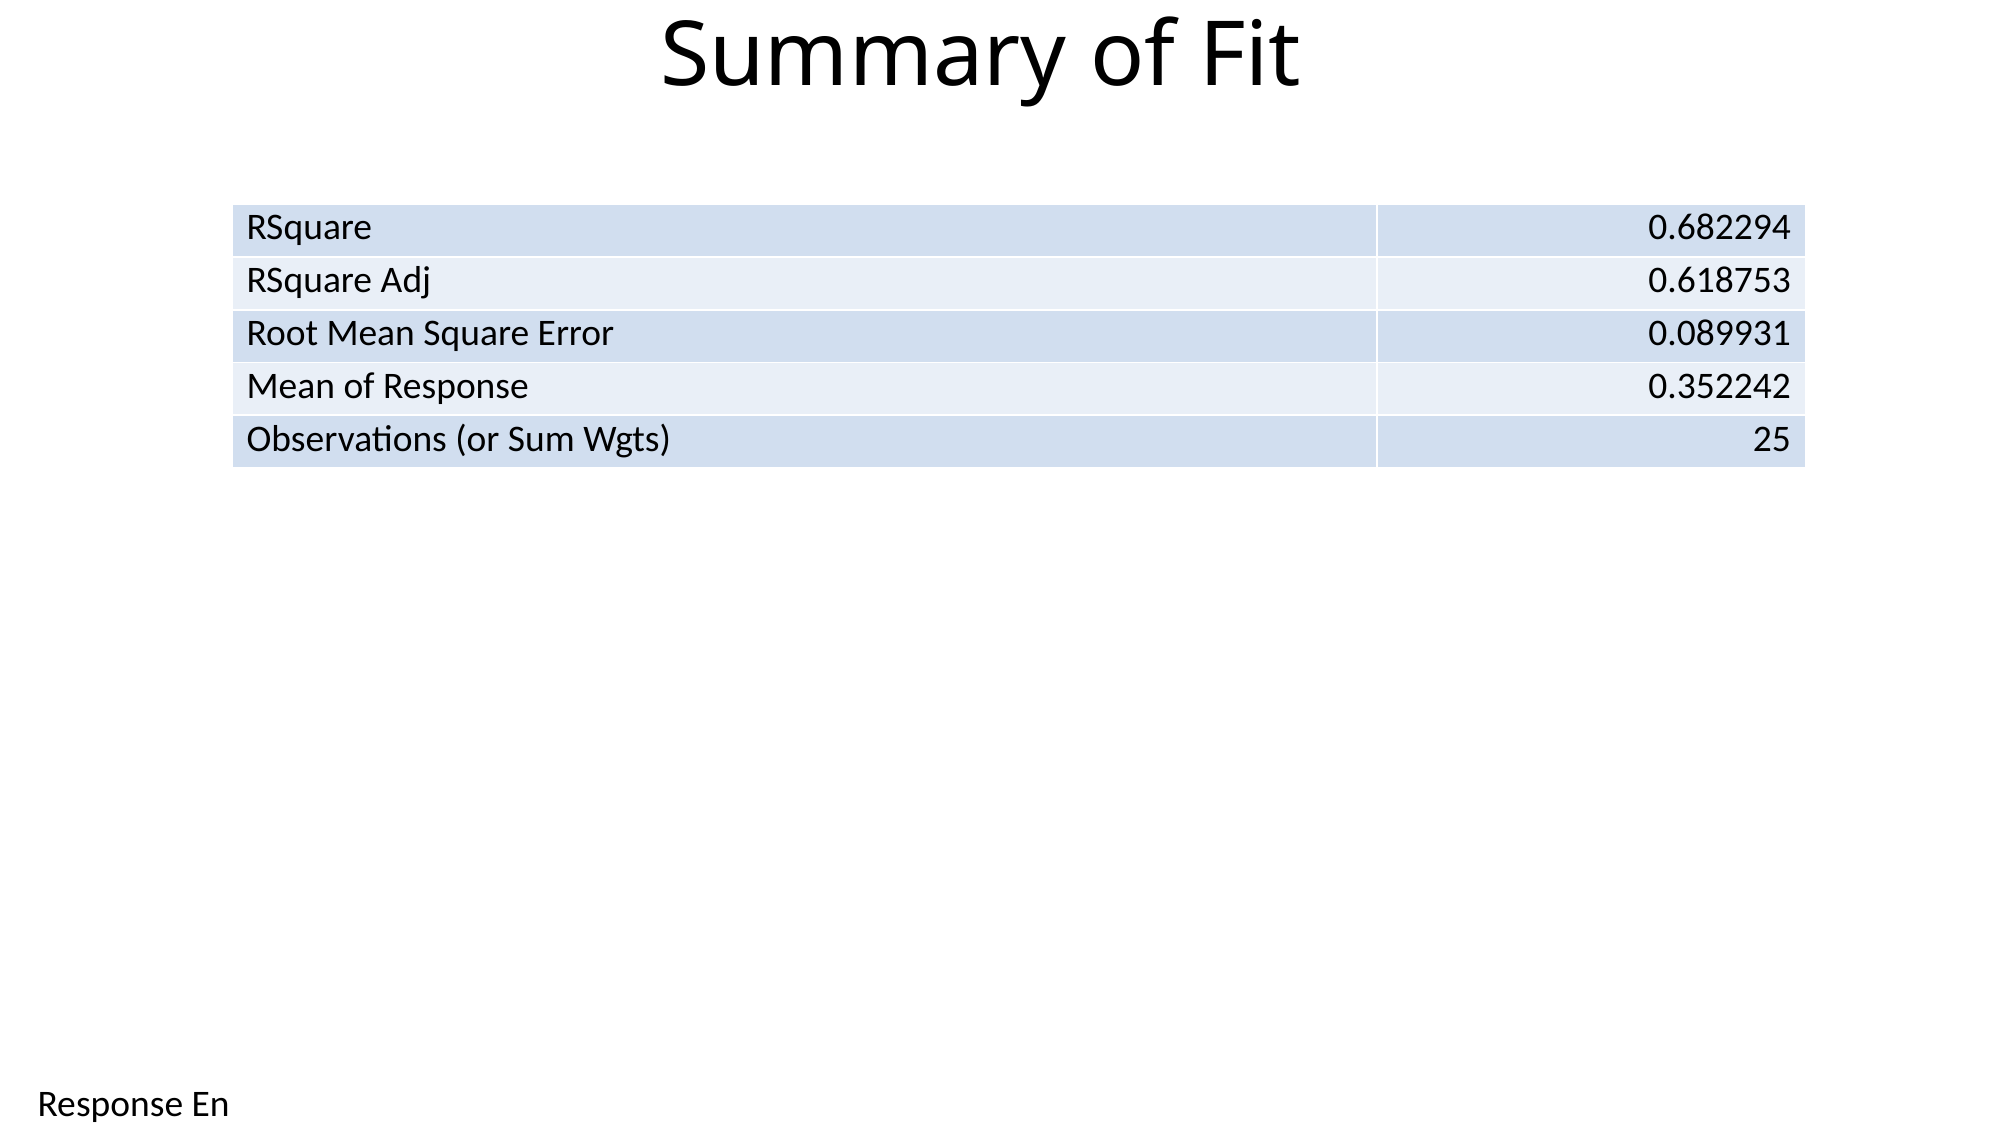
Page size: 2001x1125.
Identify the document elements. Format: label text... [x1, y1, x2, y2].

table_header 0.682294 [1378, 205, 1805, 256]
table_header RSquare [233, 205, 1376, 256]
table_cell Root Mean Square Error [233, 311, 1376, 362]
table_cell 0.352242 [1378, 363, 1805, 414]
table_cell Observations (or Sum Wgts) [233, 416, 1376, 467]
table_cell 25 [1378, 416, 1805, 467]
table_cell 0.089931 [1378, 311, 1805, 362]
table_cell RSquare Adj [233, 258, 1376, 309]
text_box Response En [37, 1079, 231, 1125]
table_cell Mean of Response [233, 363, 1376, 414]
title Summary of Fit [0, 0, 1963, 113]
table_cell 0.618753 [1378, 258, 1805, 309]
